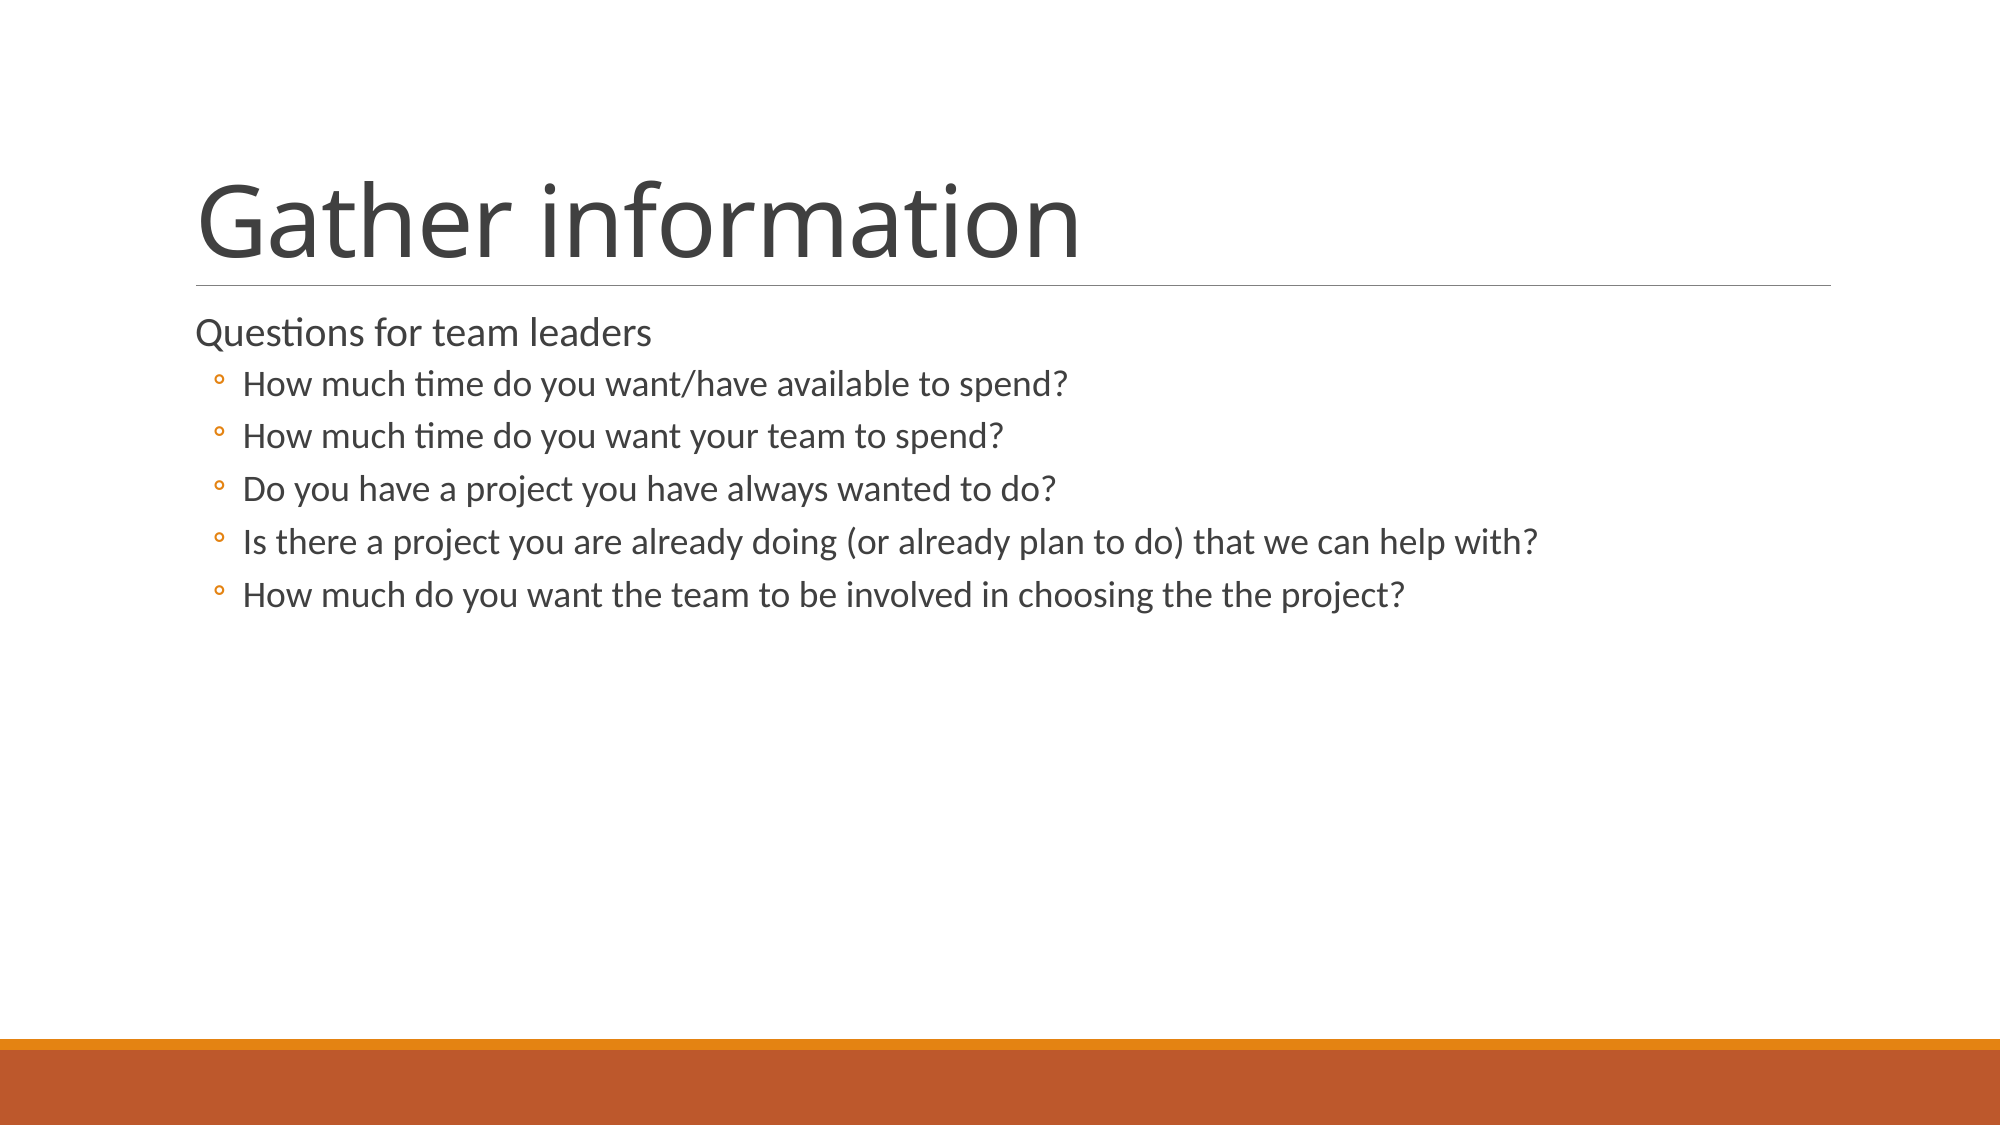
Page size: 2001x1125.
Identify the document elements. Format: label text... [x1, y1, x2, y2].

list Questions for team leaders How much time do you want/have available to spend? How much time do you want your team to spend? Do you have a project you have always wanted to do? Is there a project you are already doing (or already plan to do) that we can help with? How much do you want the team to be involved in choosing the the project? [180, 302, 1830, 963]
title Gather information [180, 47, 1830, 285]
